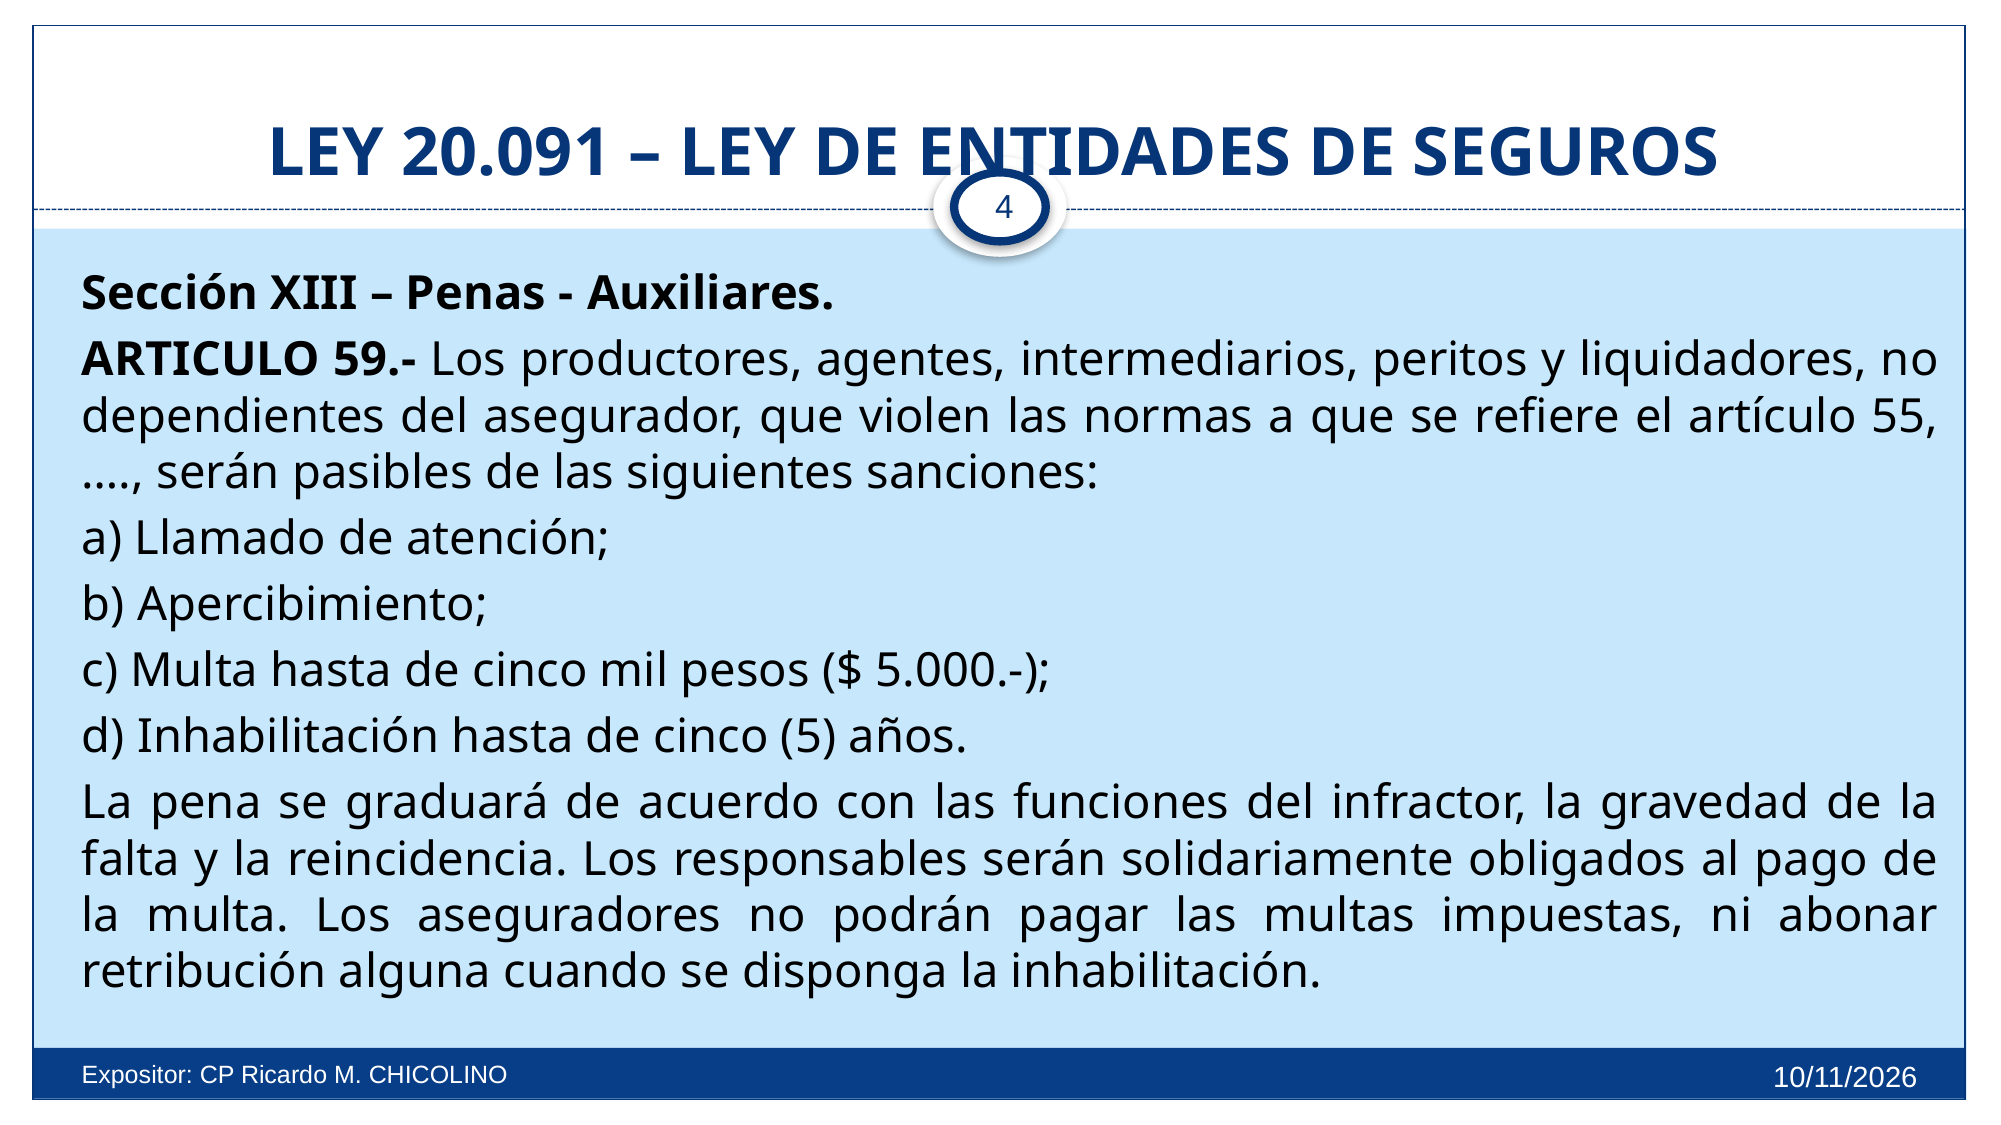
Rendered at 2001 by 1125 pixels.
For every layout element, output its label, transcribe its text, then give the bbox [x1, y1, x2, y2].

title LEY 20.091 – LEY DE ENTIDADES DE SEGUROS [90, 30, 1898, 197]
footer Expositor: CP Ricardo M. CHICOLINO [66, 1051, 850, 1112]
slide_number 4 [954, 168, 1055, 241]
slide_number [1266, 1050, 1933, 1111]
list Sección XIII – Penas - Auxiliares. ARTICULO 59.- Los productores, agentes, intermediarios, peritos y liquidadores, no dependientes del asegurador, que violen las normas a que se refiere el artículo 55, …., serán pasibles de las siguientes sanciones: a) Llamado de atención; b) Apercibimiento; c) Multa hasta de cinco mil pesos ($ 5.000.-); d) Inhabilitación hasta de cinco (5) años. La pena se graduará de acuerdo con las funciones del infractor, la gravedad de la falta y la reincidencia. Los responsables serán solidariamente obligados al pago de la multa. Los aseguradores no podrán pagar las multas impuestas, ni abonar retribución alguna cuando se disponga la inhabilitación. [66, 255, 1957, 1005]
